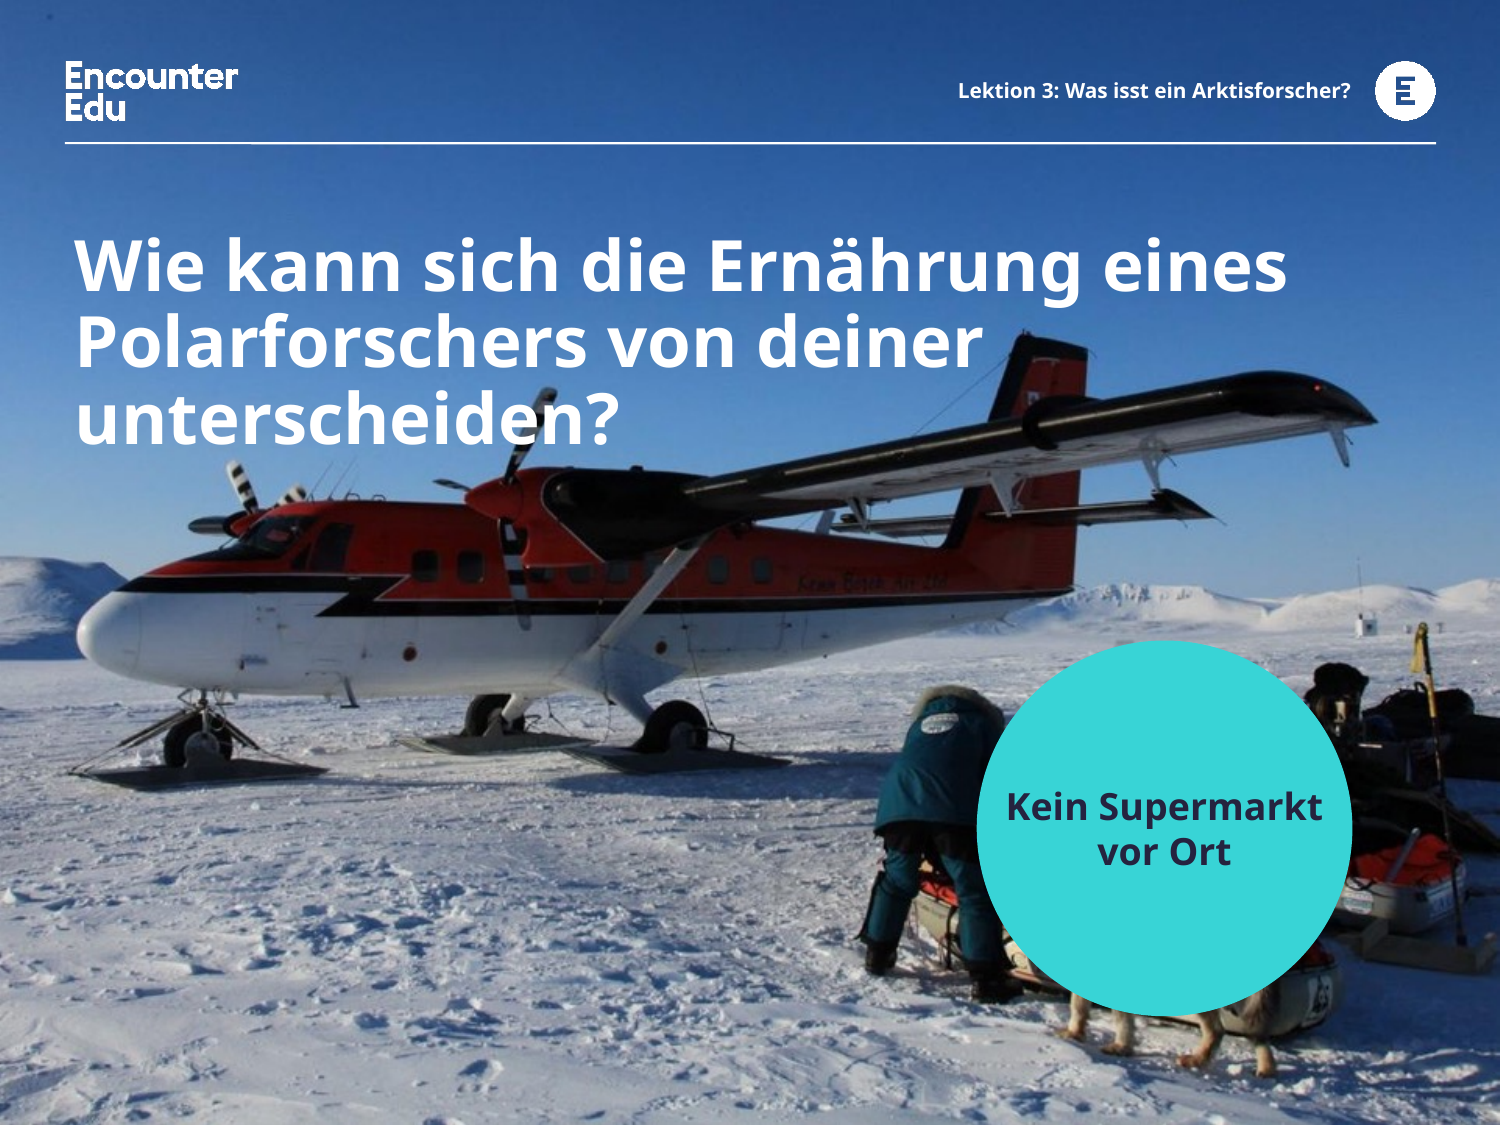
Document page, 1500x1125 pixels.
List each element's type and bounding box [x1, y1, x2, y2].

picture [0, 0, 1500, 1125]
text_box [976, 640, 1353, 1017]
